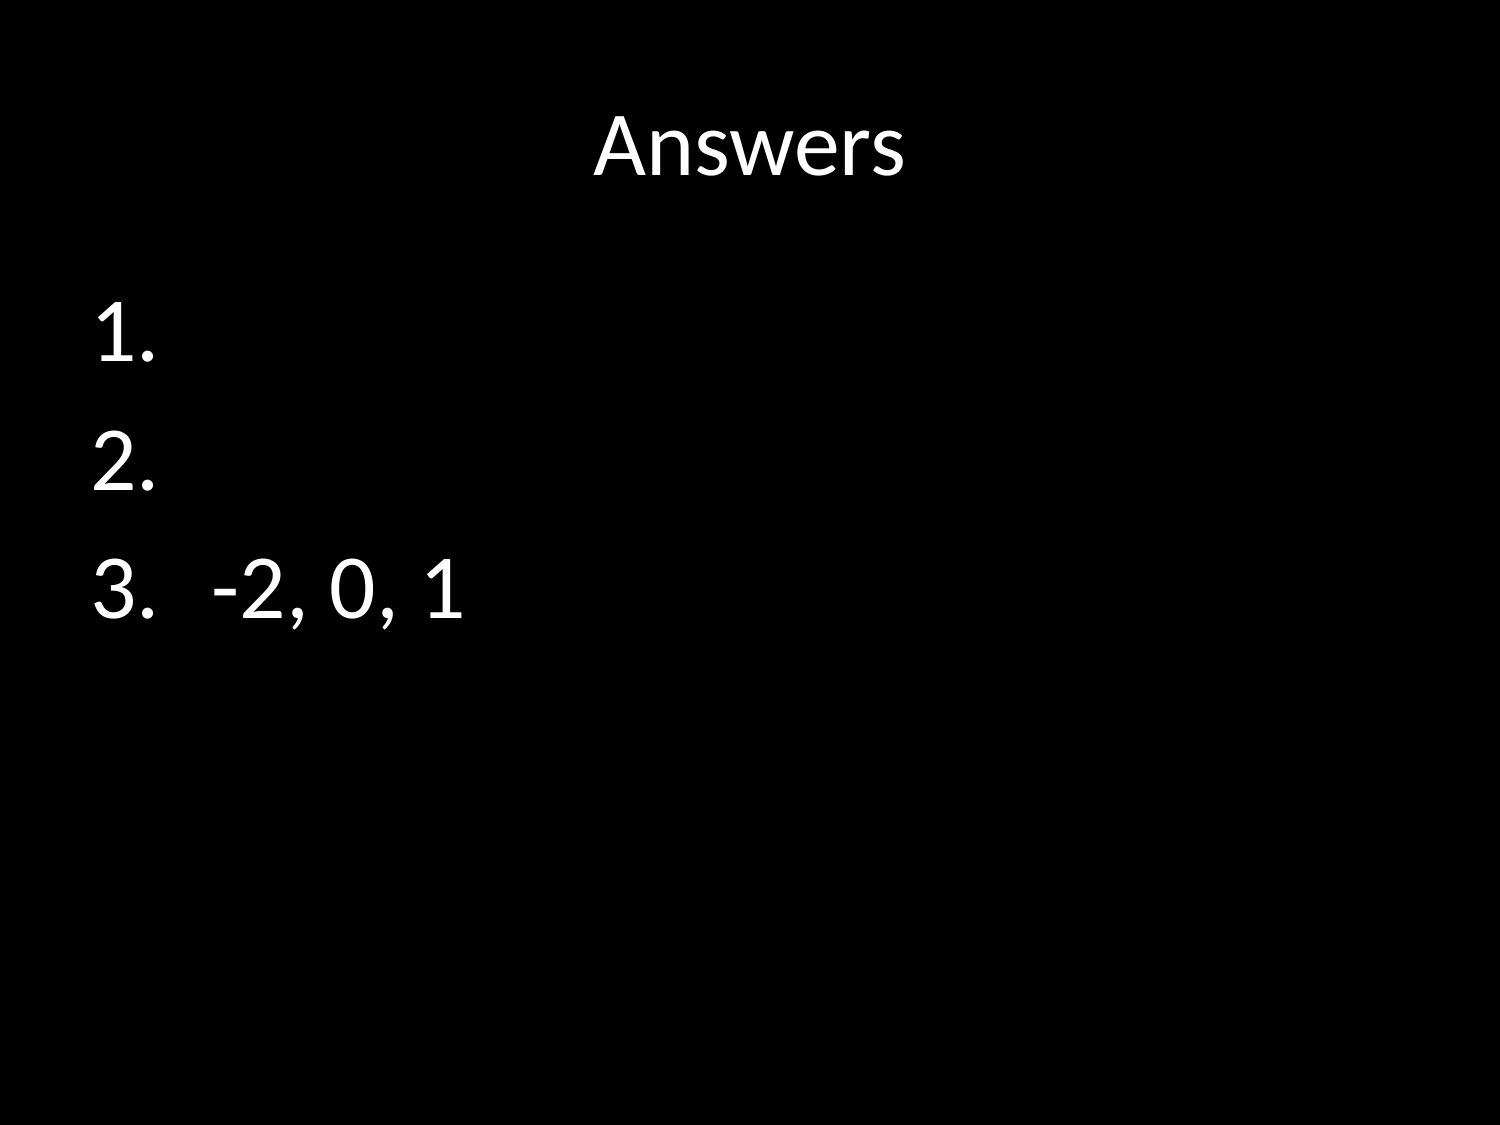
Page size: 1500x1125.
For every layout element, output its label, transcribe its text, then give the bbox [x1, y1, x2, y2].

title Answers [75, 45, 1425, 233]
